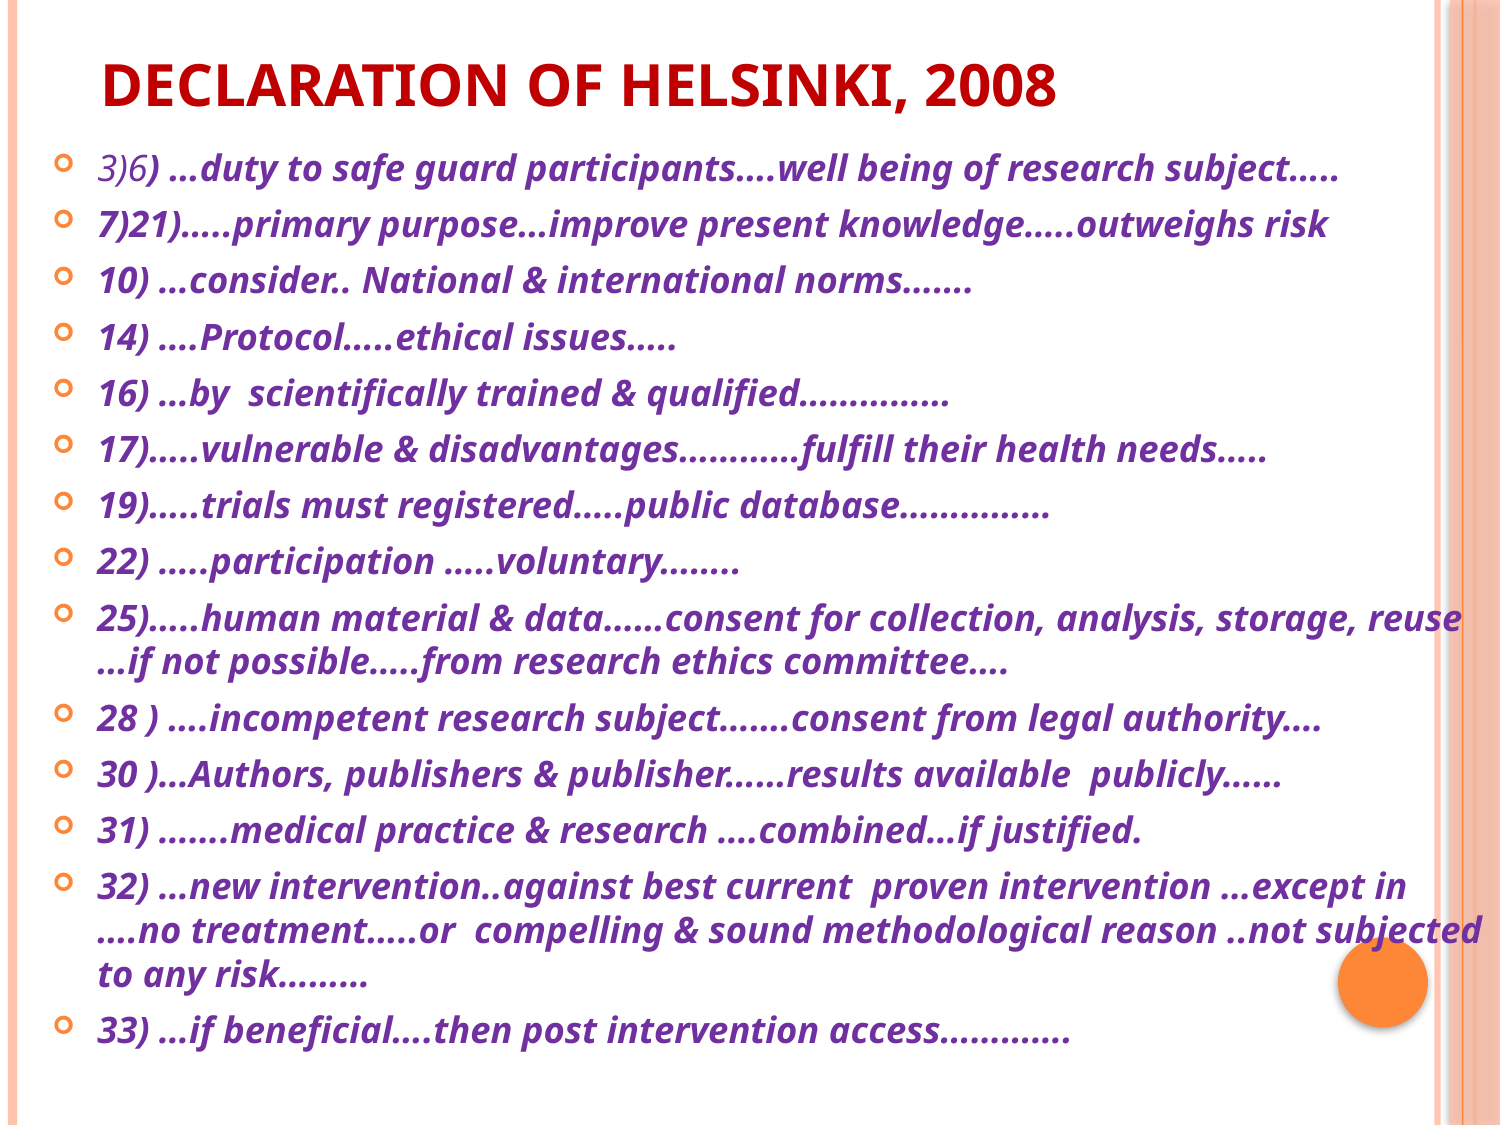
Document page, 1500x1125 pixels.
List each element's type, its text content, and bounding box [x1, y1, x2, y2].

list 3)6) …duty to safe guard participants….well being of research subject….. 7)21)…..primary purpose…improve present knowledge…..outweighs risk 10) …consider.. National & international norms……. 14) ….Protocol…..ethical issues….. 16) …by scientifically trained & qualified…………… 17)…..vulnerable & disadvantages…………fulfill their health needs….. 19)…..trials must registered…..public database…………… 22) …..participation …..voluntary…….. 25)…..human material & data……consent for collection, analysis, storage, reuse …if not possible…..from research ethics committee…. 28 ) ….incompetent research subject…….consent from legal authority…. 30 )…Authors, publishers & publisher……results available publicly…… 31) …….medical practice & research ….combined…if justified. 32) …new intervention..against best current proven intervention …except in ….no treatment…..or compelling & sound methodological reason ..not subjected to any risk……… 33) …if beneficial….then post intervention access…………. [37, 137, 1500, 1125]
title Declaration of Helsinki, 2008 [24, 4, 1288, 125]
